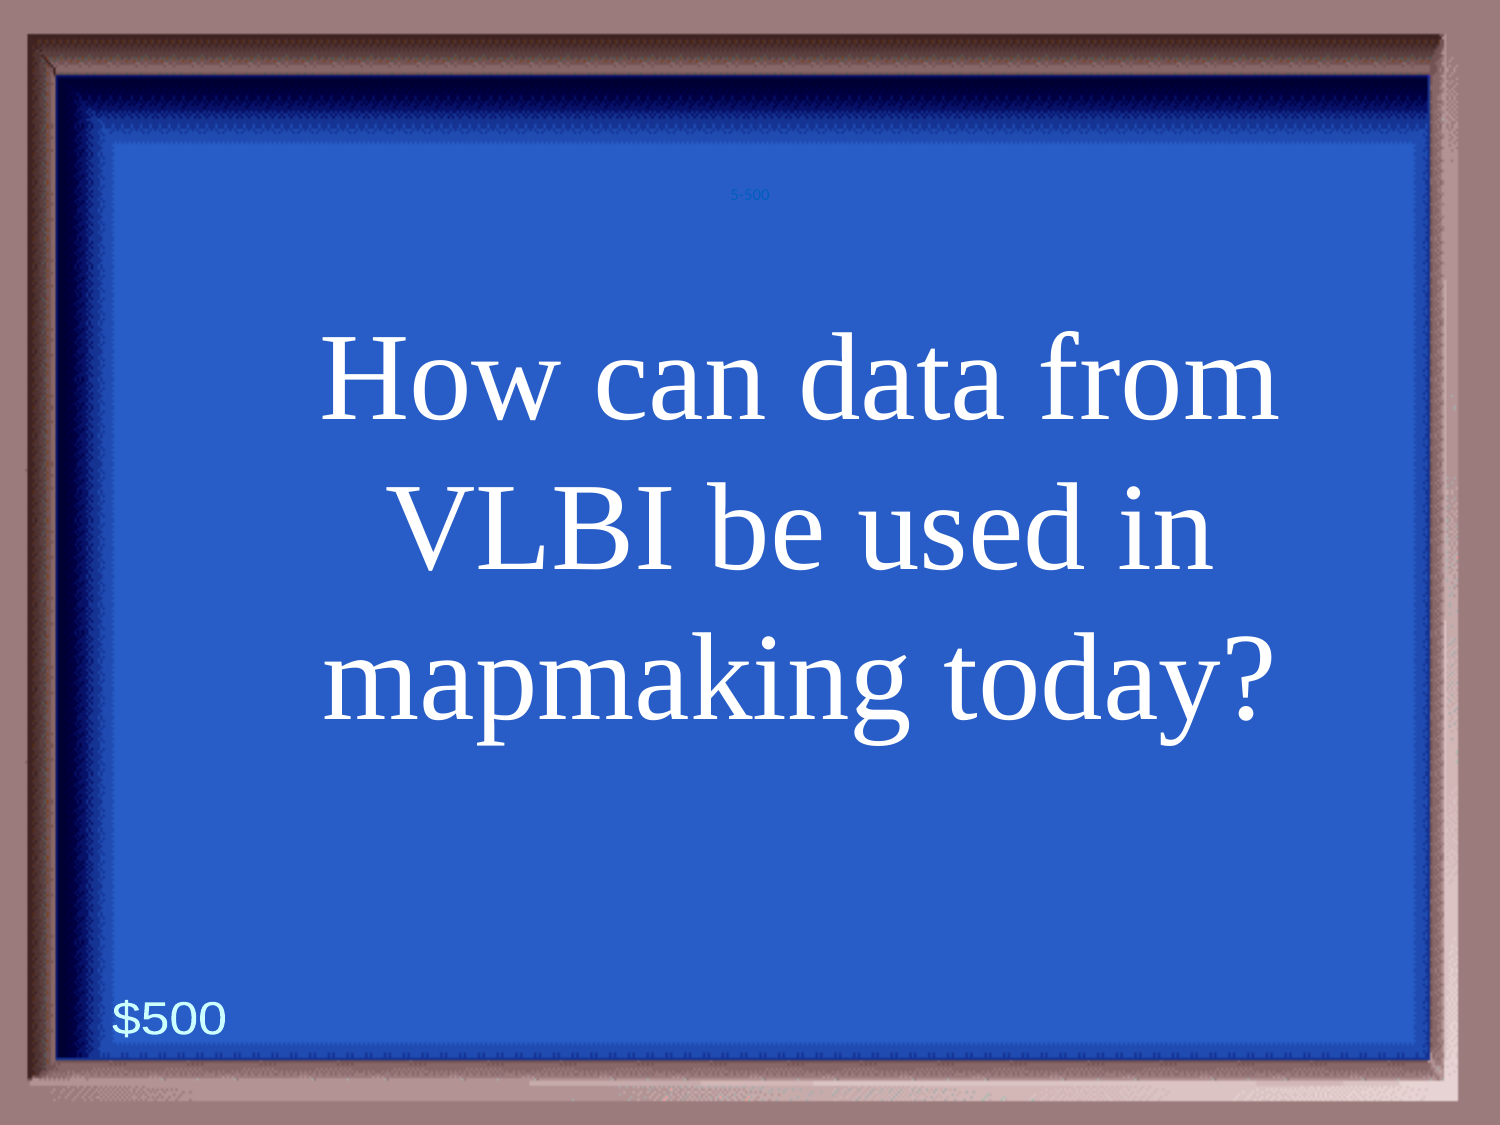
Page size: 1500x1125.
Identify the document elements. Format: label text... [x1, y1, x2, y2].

picture [0, 0, 1500, 1125]
text_box How can data from VLBI be used in mapmaking today? [287, 287, 1313, 753]
title 5-500 [112, 99, 1388, 288]
